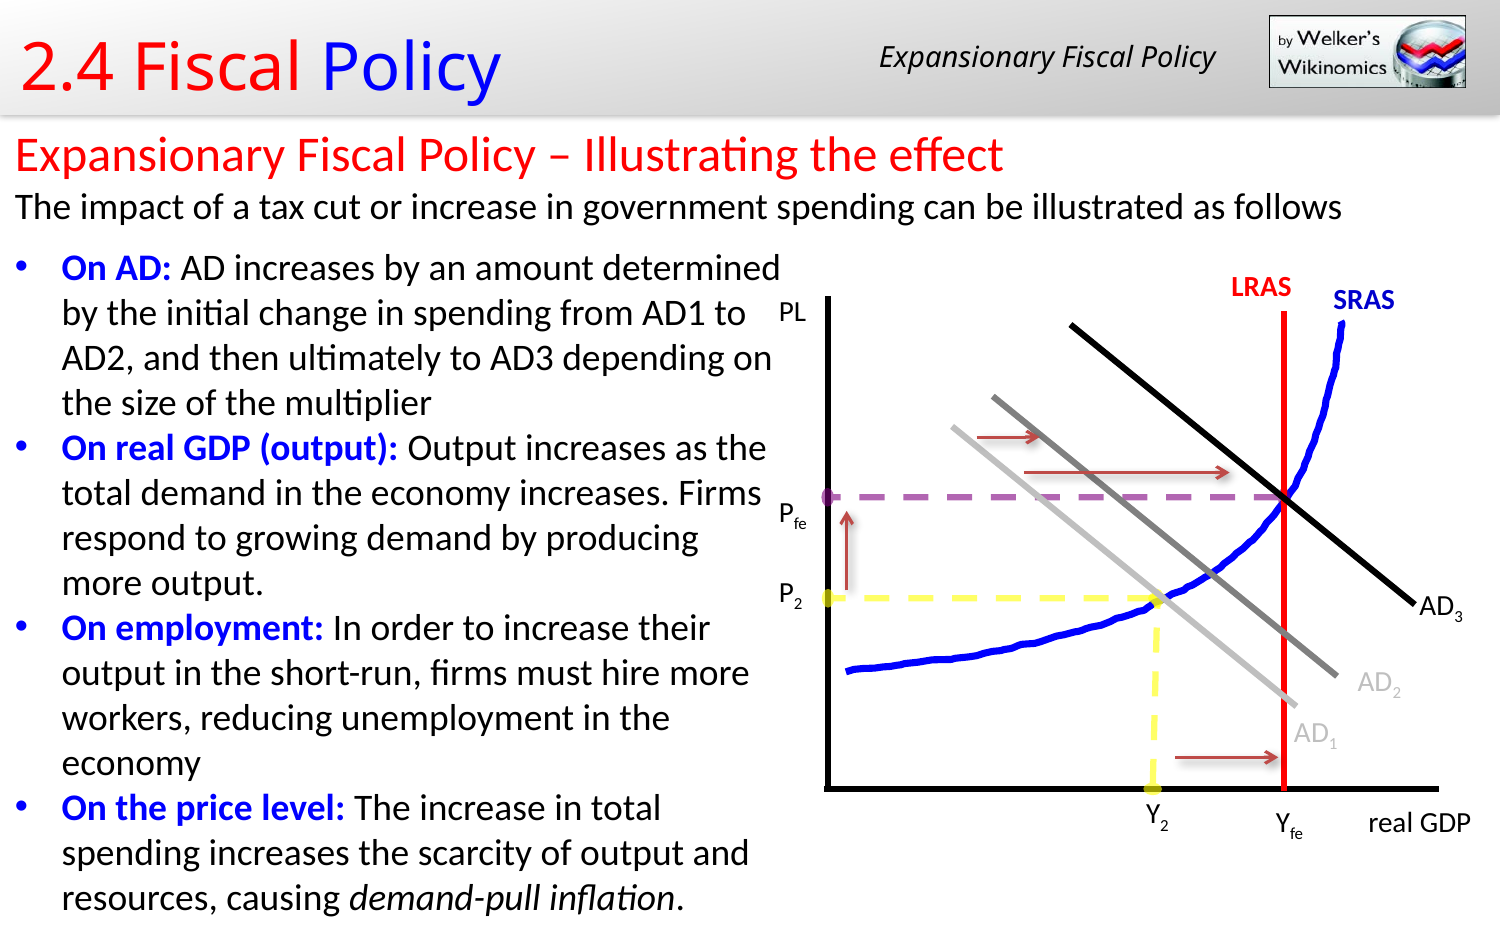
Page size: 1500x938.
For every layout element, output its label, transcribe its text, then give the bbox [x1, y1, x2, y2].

text_box On AD: AD increases by an amount determined by the initial change in spending from AD1 to AD2, and then ultimately to AD3 depending on the size of the multiplier On real GDP (output): Output increases as the total demand in the economy increases. Firms respond to growing demand by producing more output. On employment: In order to increase their output in the short-run, firms must hire more workers, reducing unemployment in the economy On the price level: The increase in total spending increases the scarcity of output and resources, causing demand-pull inflation. [0, 235, 804, 926]
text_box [0, 0, 1500, 115]
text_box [763, 259, 1500, 847]
text_box Expansionary Fiscal Policy – Illustrating the effect The impact of a tax cut or increase in government spending can be illustrated as follows [0, 123, 1500, 235]
